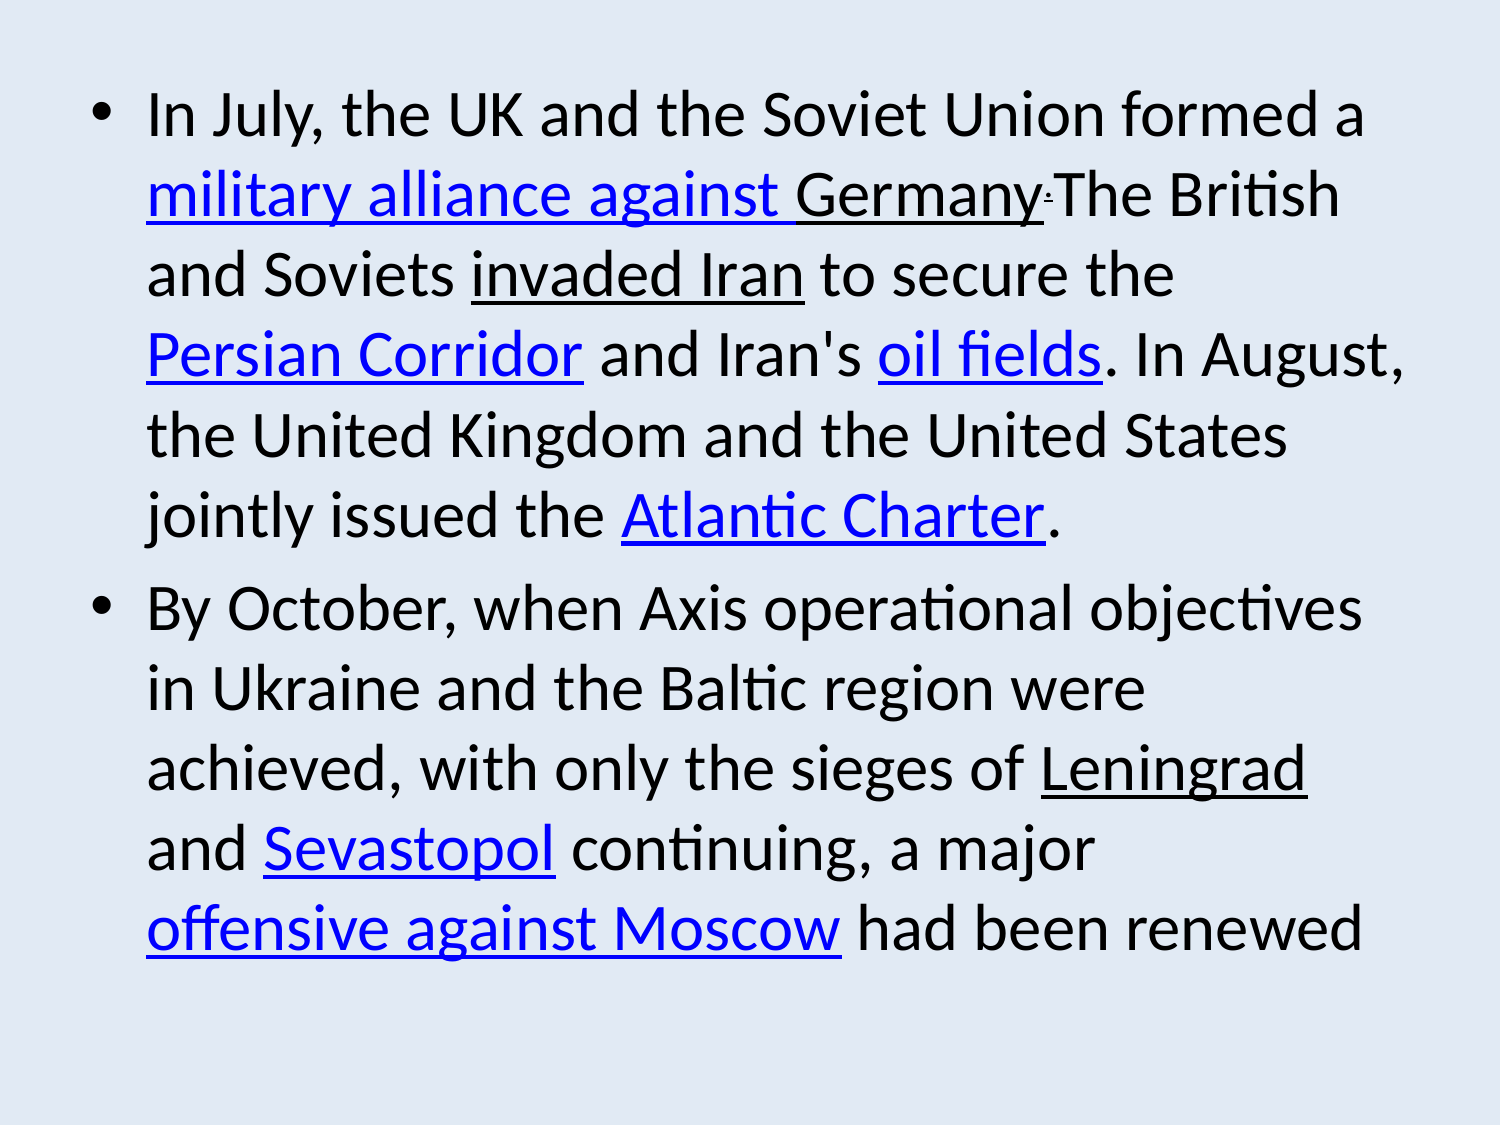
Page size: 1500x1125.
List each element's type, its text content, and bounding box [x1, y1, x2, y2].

list In July, the UK and the Soviet Union formed a military alliance against Germany.The British and Soviets invaded Iran to secure the Persian Corridor and Iran's oil fields. In August, the United Kingdom and the United States jointly issued the Atlantic Charter. By October, when Axis operational objectives in Ukraine and the Baltic region were achieved, with only the sieges of Leningrad and Sevastopol continuing, a major offensive against Moscow had been renewed [75, 62, 1425, 1125]
